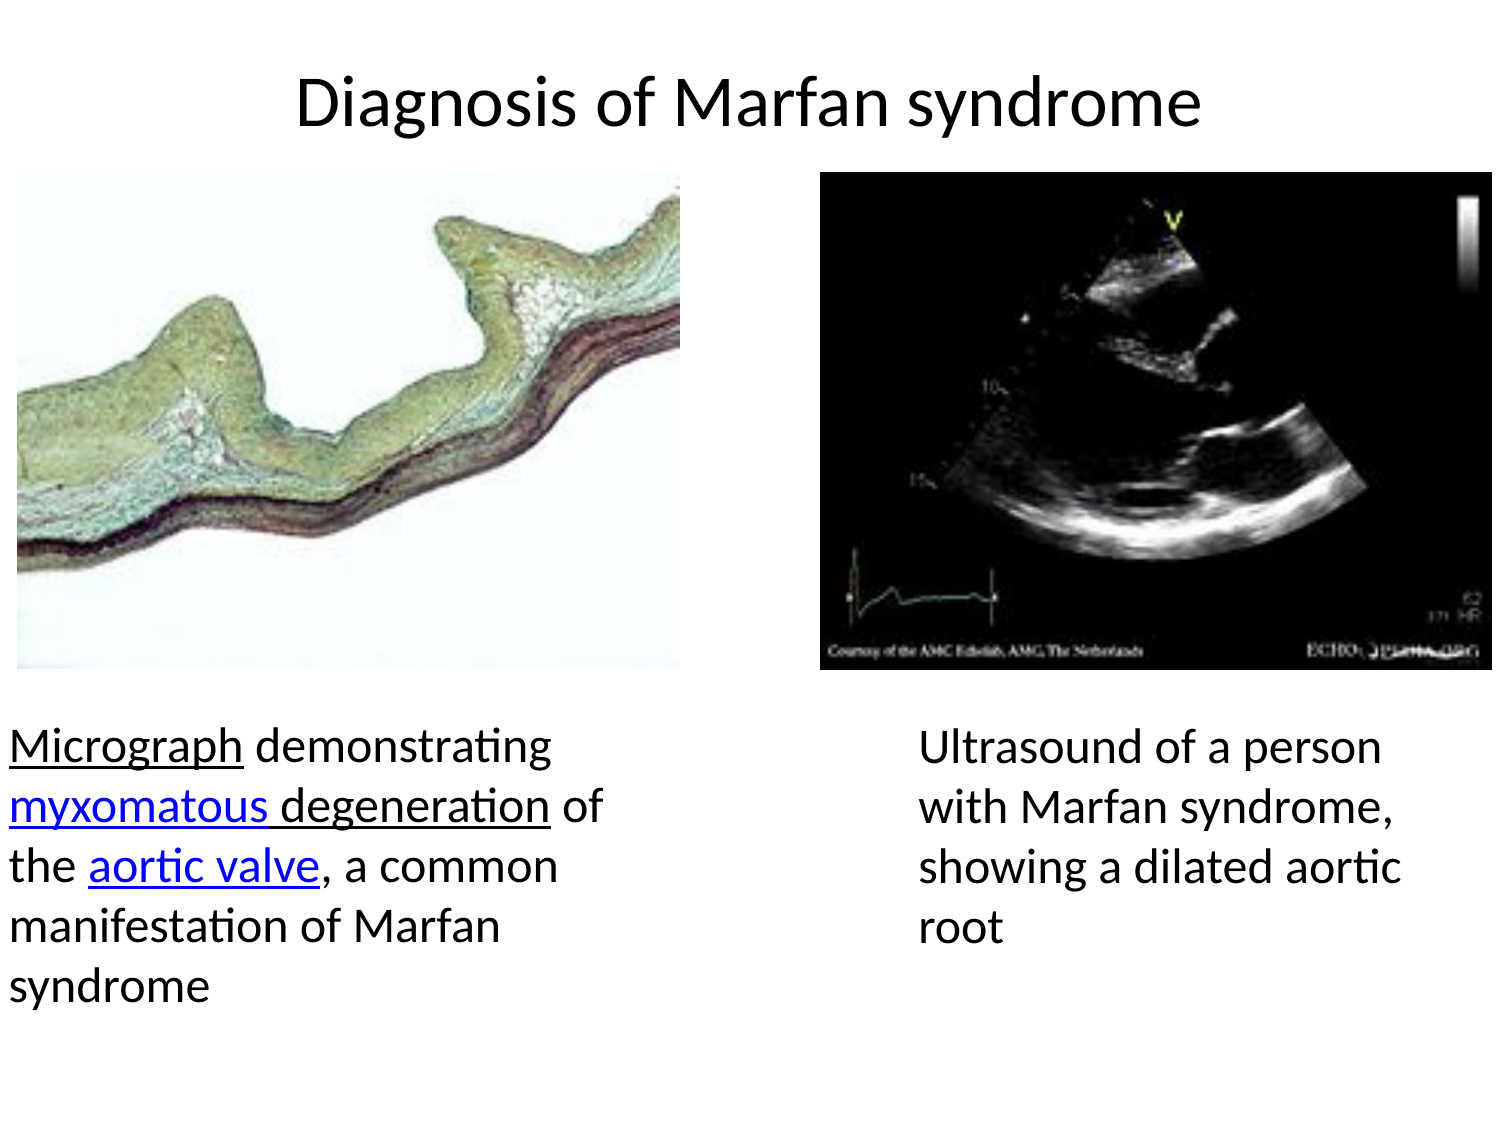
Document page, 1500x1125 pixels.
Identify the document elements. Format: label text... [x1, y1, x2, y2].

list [17, 172, 680, 670]
text_box Micrograph demonstrating myxomatous degeneration of the aortic valve, a common manifestation of Marfan syndrome [0, 705, 691, 1020]
picture [820, 172, 1492, 670]
title Diagnosis of Marfan syndrome [75, 45, 1425, 149]
text_box Ultrasound of a person with Marfan syndrome, showing a dilated aortic root [903, 706, 1430, 962]
